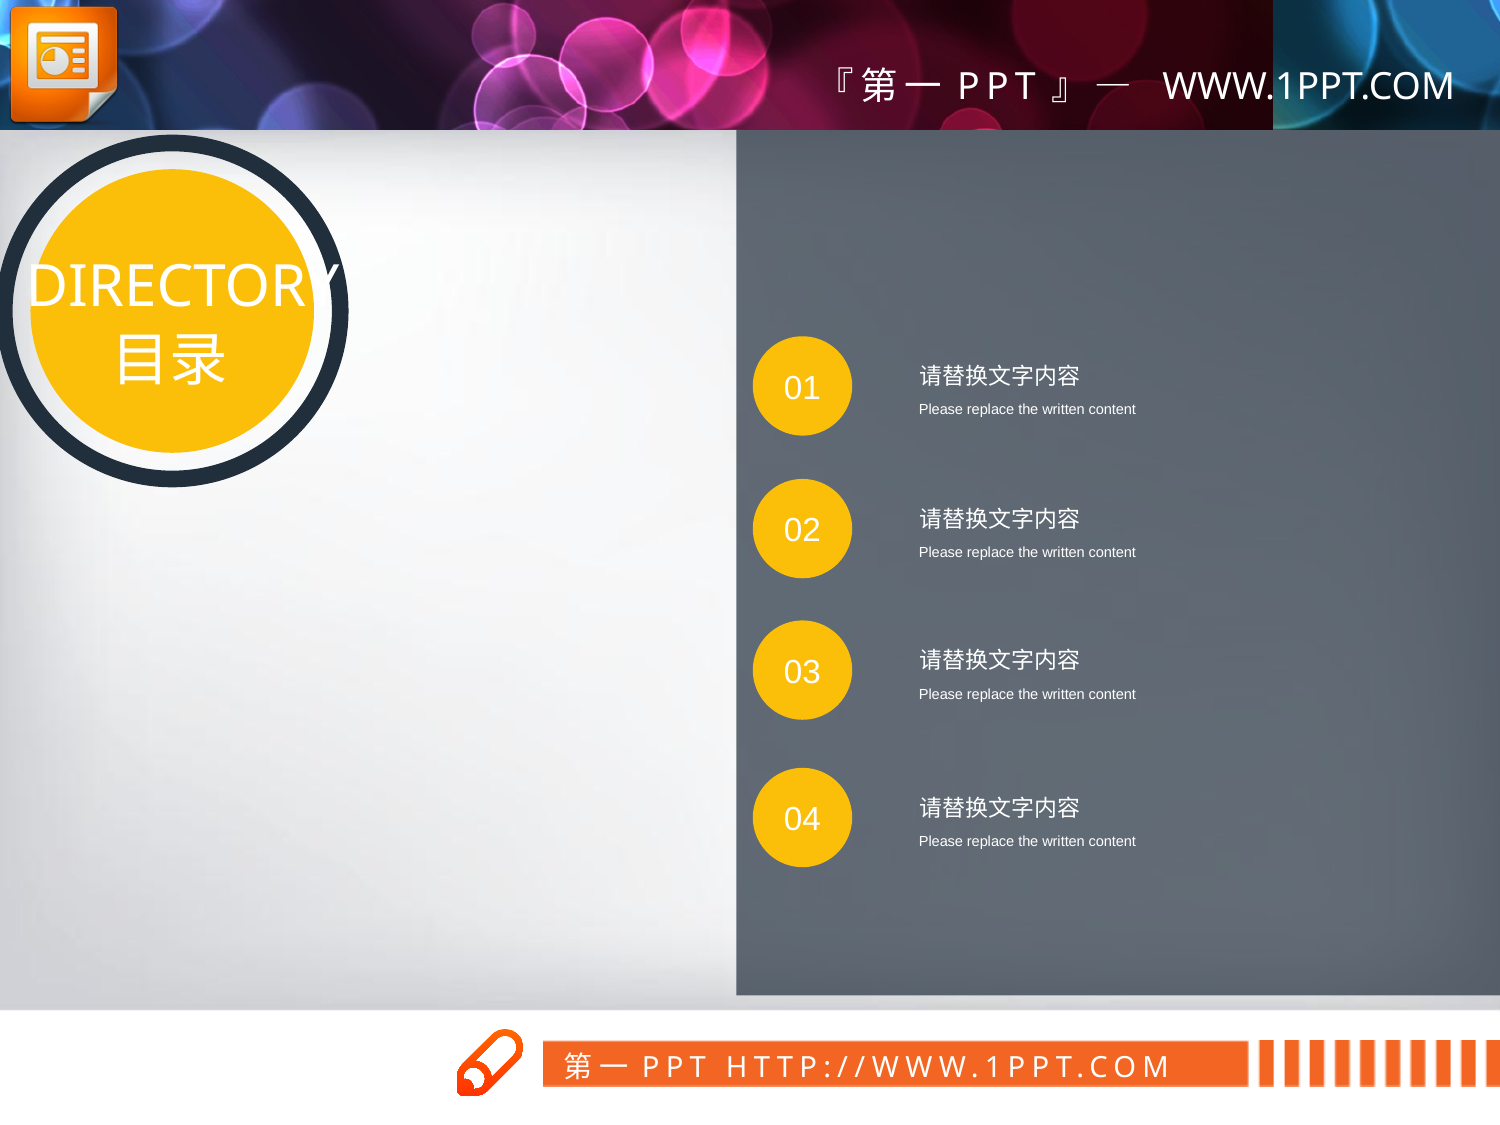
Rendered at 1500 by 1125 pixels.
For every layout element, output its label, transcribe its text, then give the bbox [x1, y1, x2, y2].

text_box Please replace the written content [904, 527, 1174, 568]
text_box Please replace the written content [904, 668, 1174, 710]
text_box [736, 130, 1500, 996]
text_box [3, 142, 341, 480]
text_box DIRECTORY [346, 240, 355, 326]
text_box 04 [752, 767, 853, 868]
text_box 请替换文字内容 [904, 497, 1096, 540]
text_box Please replace the written content [904, 384, 1174, 426]
text_box 03 [752, 620, 853, 720]
picture [0, 0, 1500, 1012]
text_box 02 [752, 478, 853, 579]
text_box 请替换文字内容 [904, 786, 1096, 829]
text_box 请替换文字内容 [904, 354, 1096, 397]
text_box Please replace the written content [904, 815, 1174, 857]
picture [543, 1040, 1500, 1087]
text_box 请替换文字内容 [904, 638, 1096, 681]
text_box 01 [752, 336, 853, 436]
